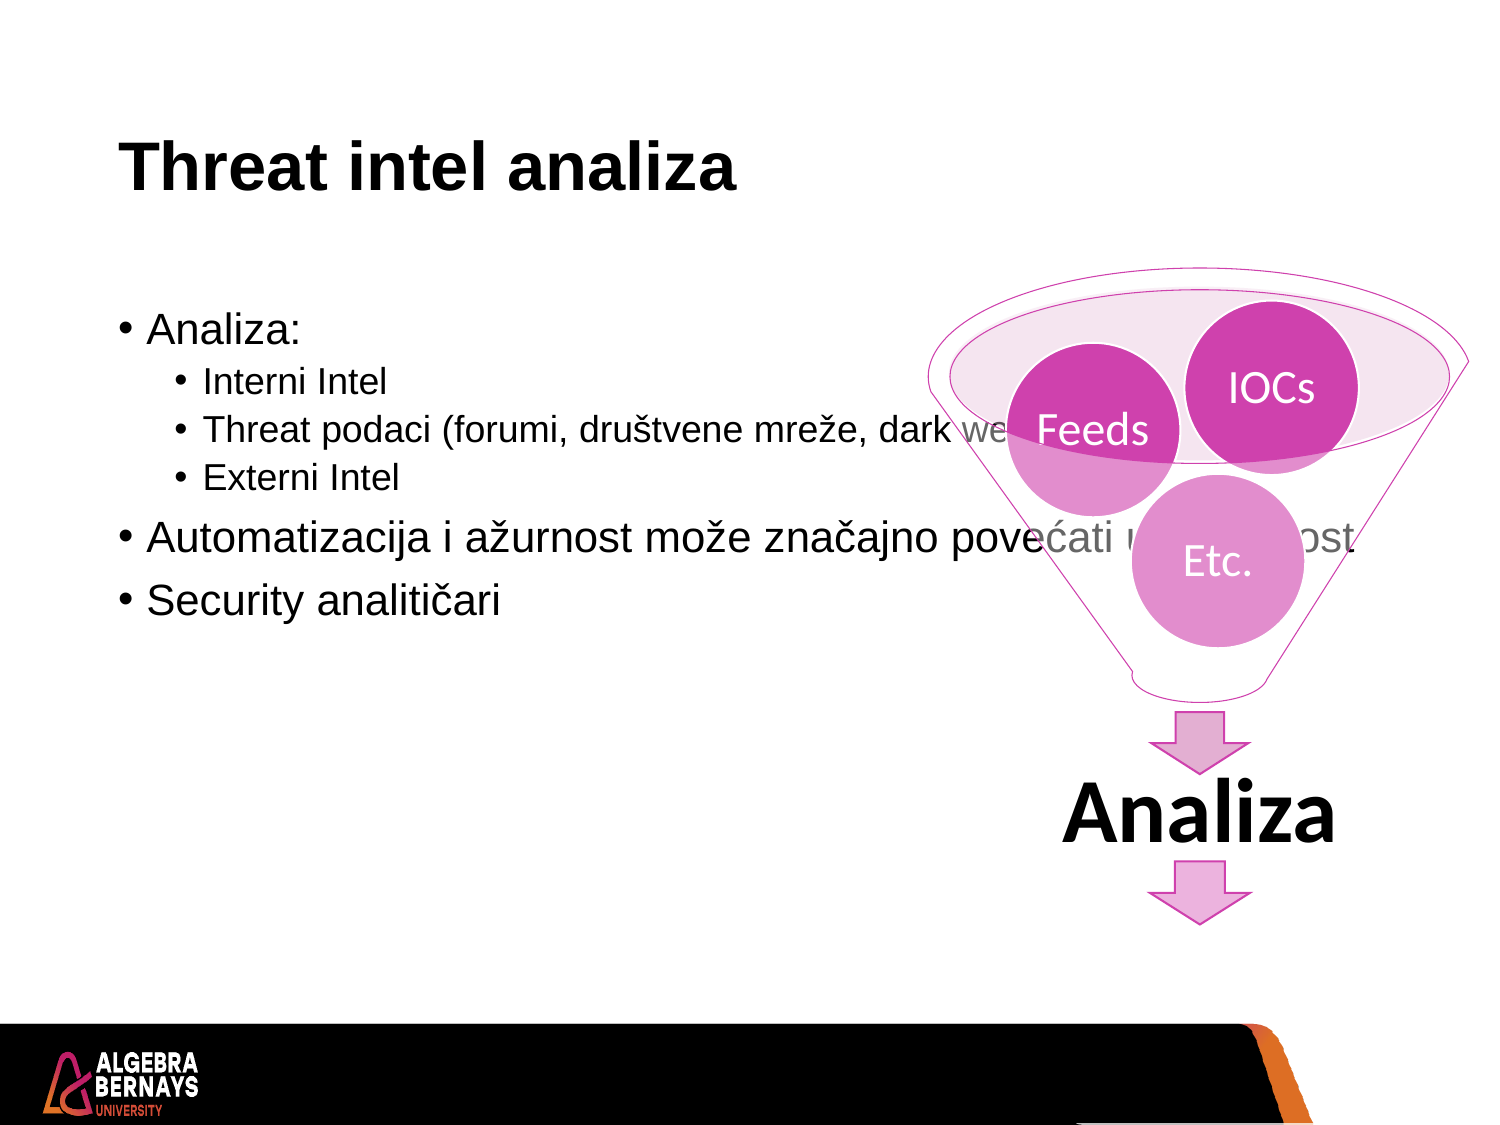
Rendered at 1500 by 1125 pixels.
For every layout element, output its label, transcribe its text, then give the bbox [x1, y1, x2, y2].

list Analiza: Interni Intel Threat podaci (forumi, društvene mreže, dark web,...) Externi Intel Automatizacija i ažurnost može značajno povećati učinkovitost Security analitičari [103, 299, 1397, 1014]
picture [0, 1023, 1468, 1125]
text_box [811, 250, 1500, 893]
text_box [1148, 893, 1252, 926]
title Threat intel analiza [103, 59, 1397, 278]
